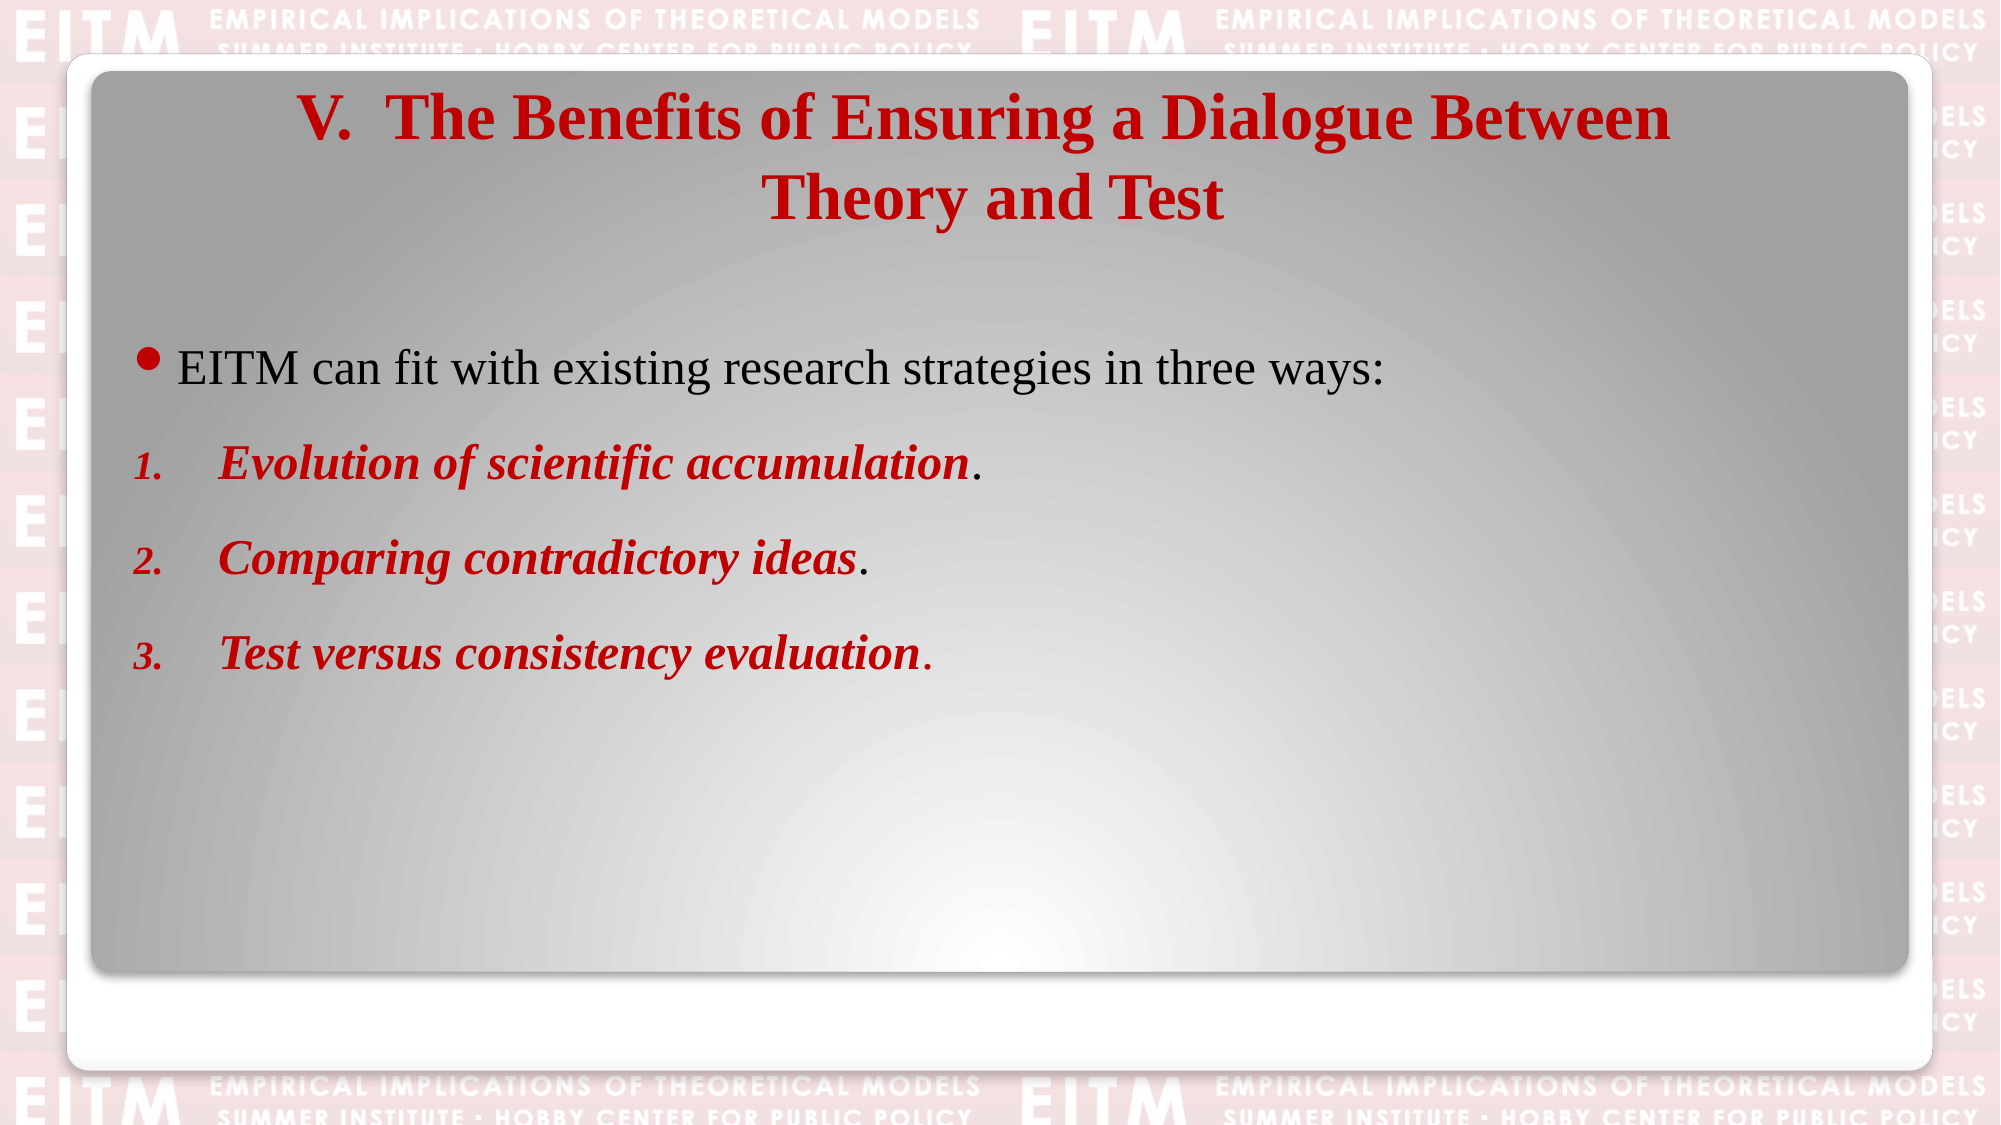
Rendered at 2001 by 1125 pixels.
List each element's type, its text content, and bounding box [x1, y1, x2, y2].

list EITM can fit with existing research strategies in three ways: Evolution of scientific accumulation. Comparing contradictory ideas. Test versus consistency evaluation. [103, 289, 1813, 973]
title V. The Benefits of Ensuring a Dialogue Between Theory and Test [77, 37, 1909, 241]
